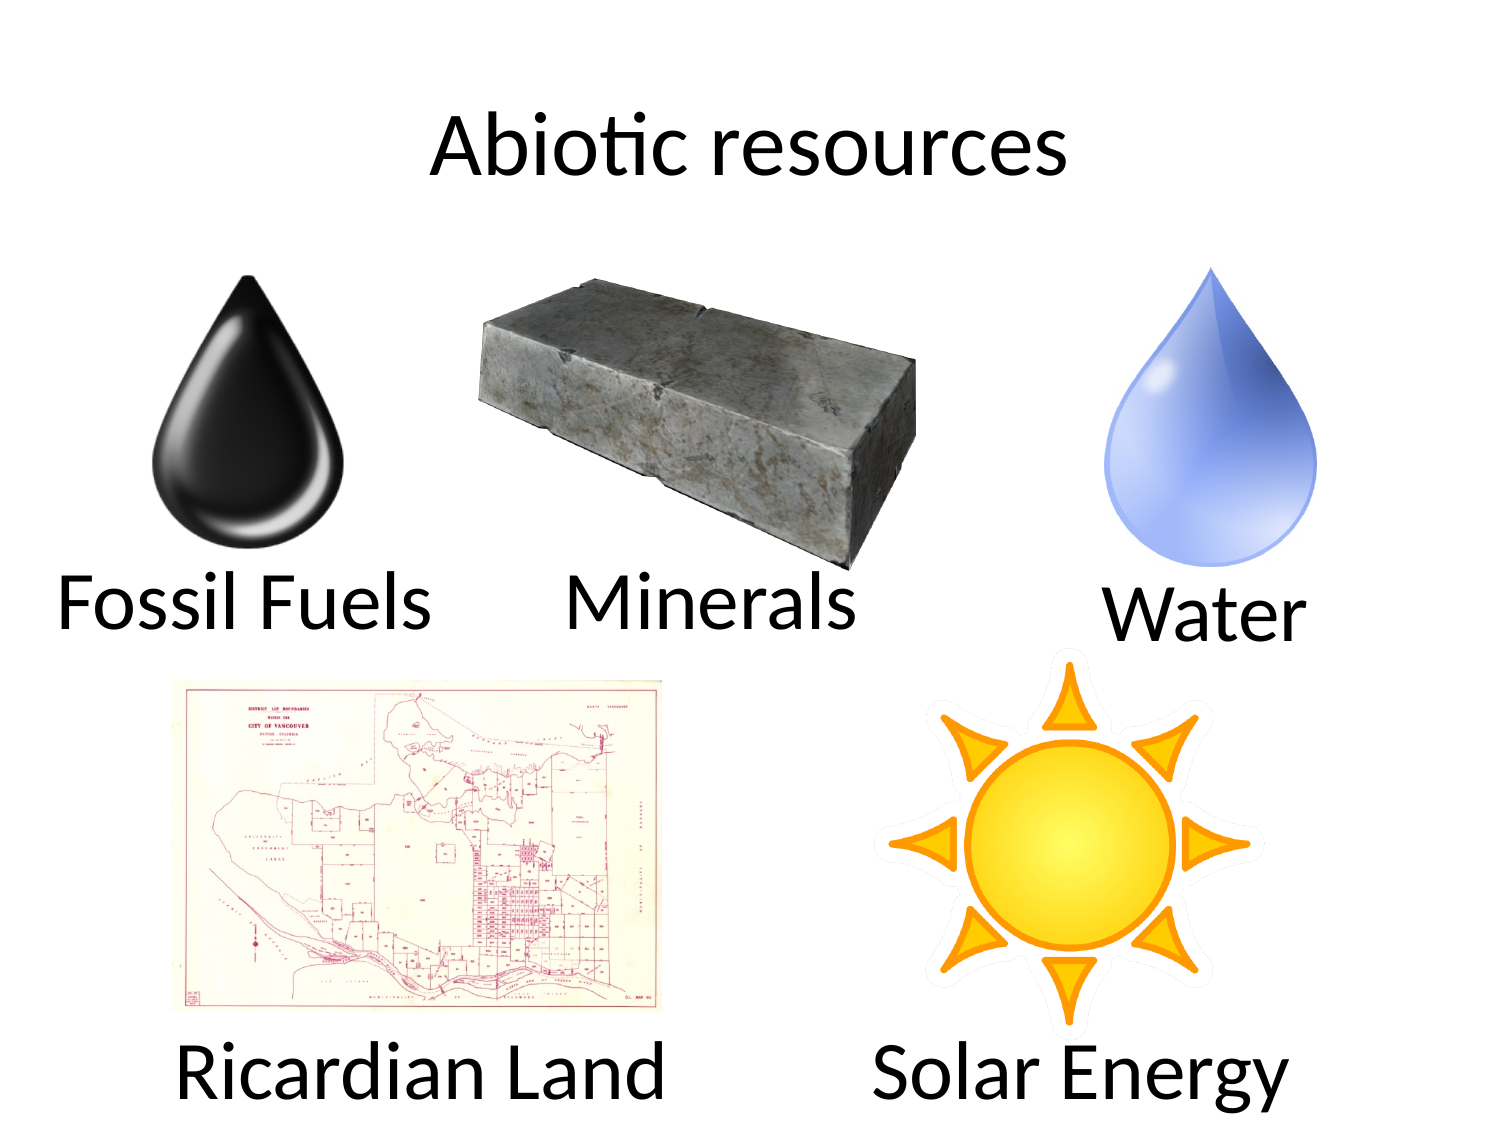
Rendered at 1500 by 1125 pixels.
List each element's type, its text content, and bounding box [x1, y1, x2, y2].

text_box Minerals [549, 538, 963, 654]
picture [1104, 267, 1318, 568]
title Abiotic resources [75, 45, 1425, 233]
picture [170, 680, 662, 1012]
text_box Water [1086, 550, 1500, 666]
picture [478, 278, 916, 571]
text_box Solar Energy [856, 1008, 1376, 1124]
text_box Fossil Fuels [41, 538, 455, 654]
picture [135, 255, 363, 569]
picture [867, 644, 1270, 1044]
text_box Ricardian Land [159, 1008, 727, 1124]
